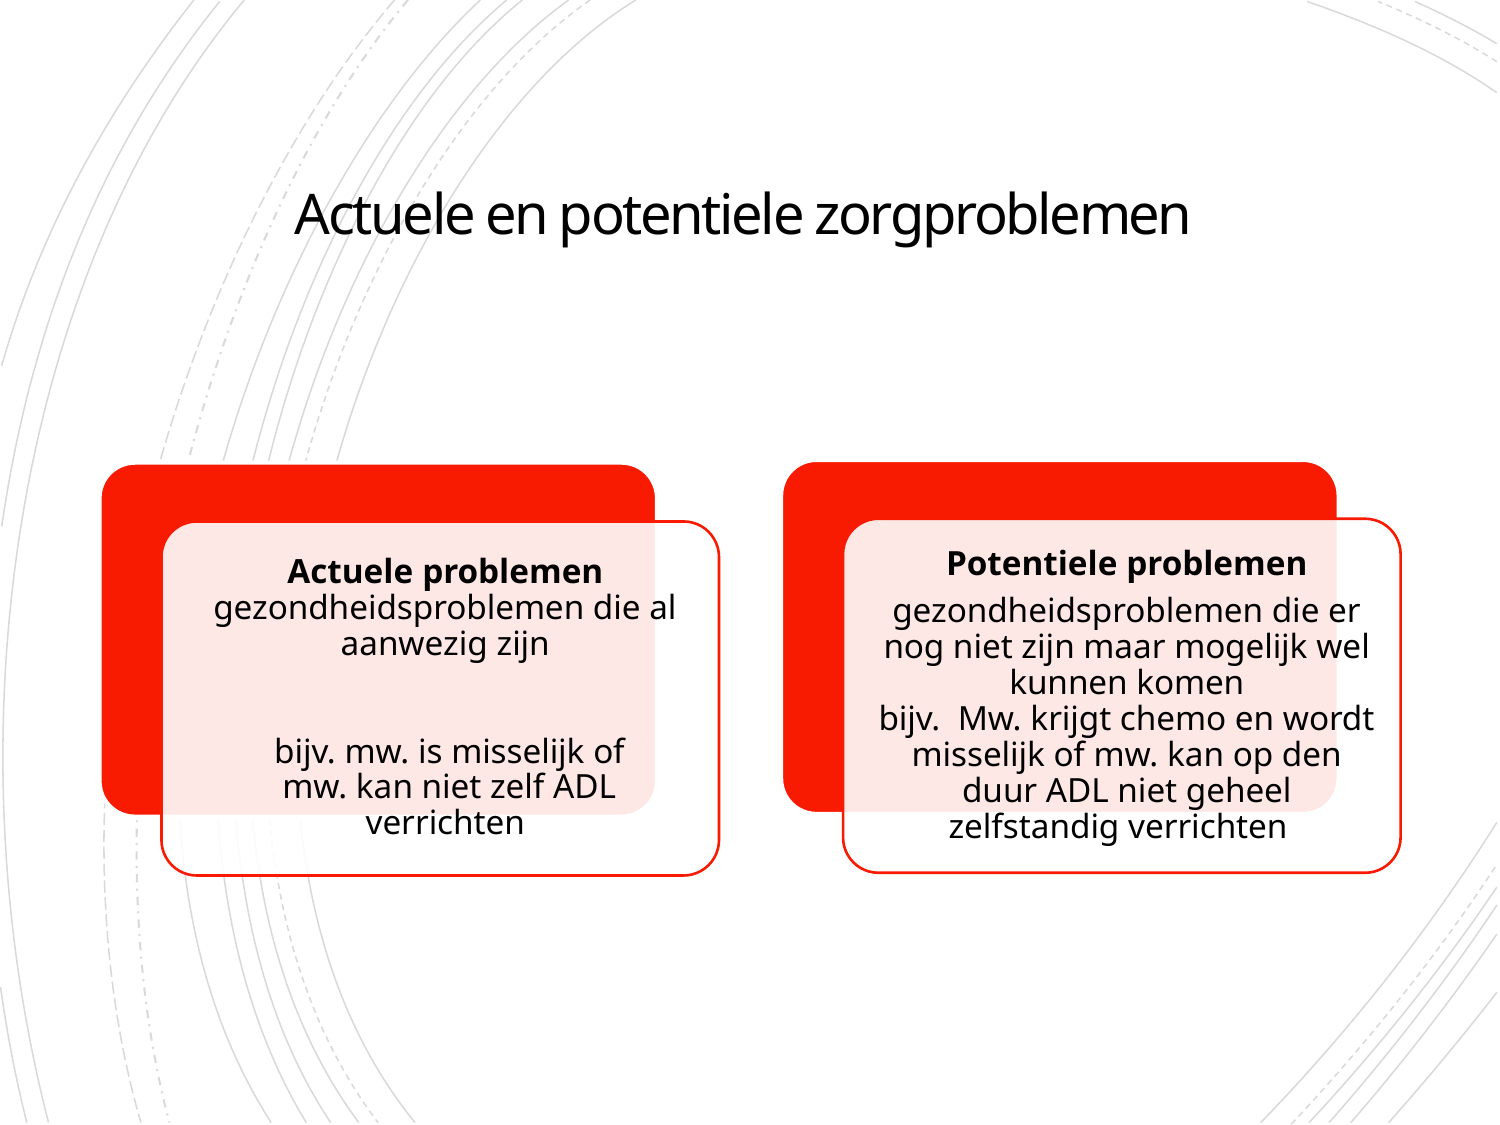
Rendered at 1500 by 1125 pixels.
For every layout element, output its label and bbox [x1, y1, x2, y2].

text_box [0, 0, 1498, 1125]
list [99, 326, 1401, 1012]
